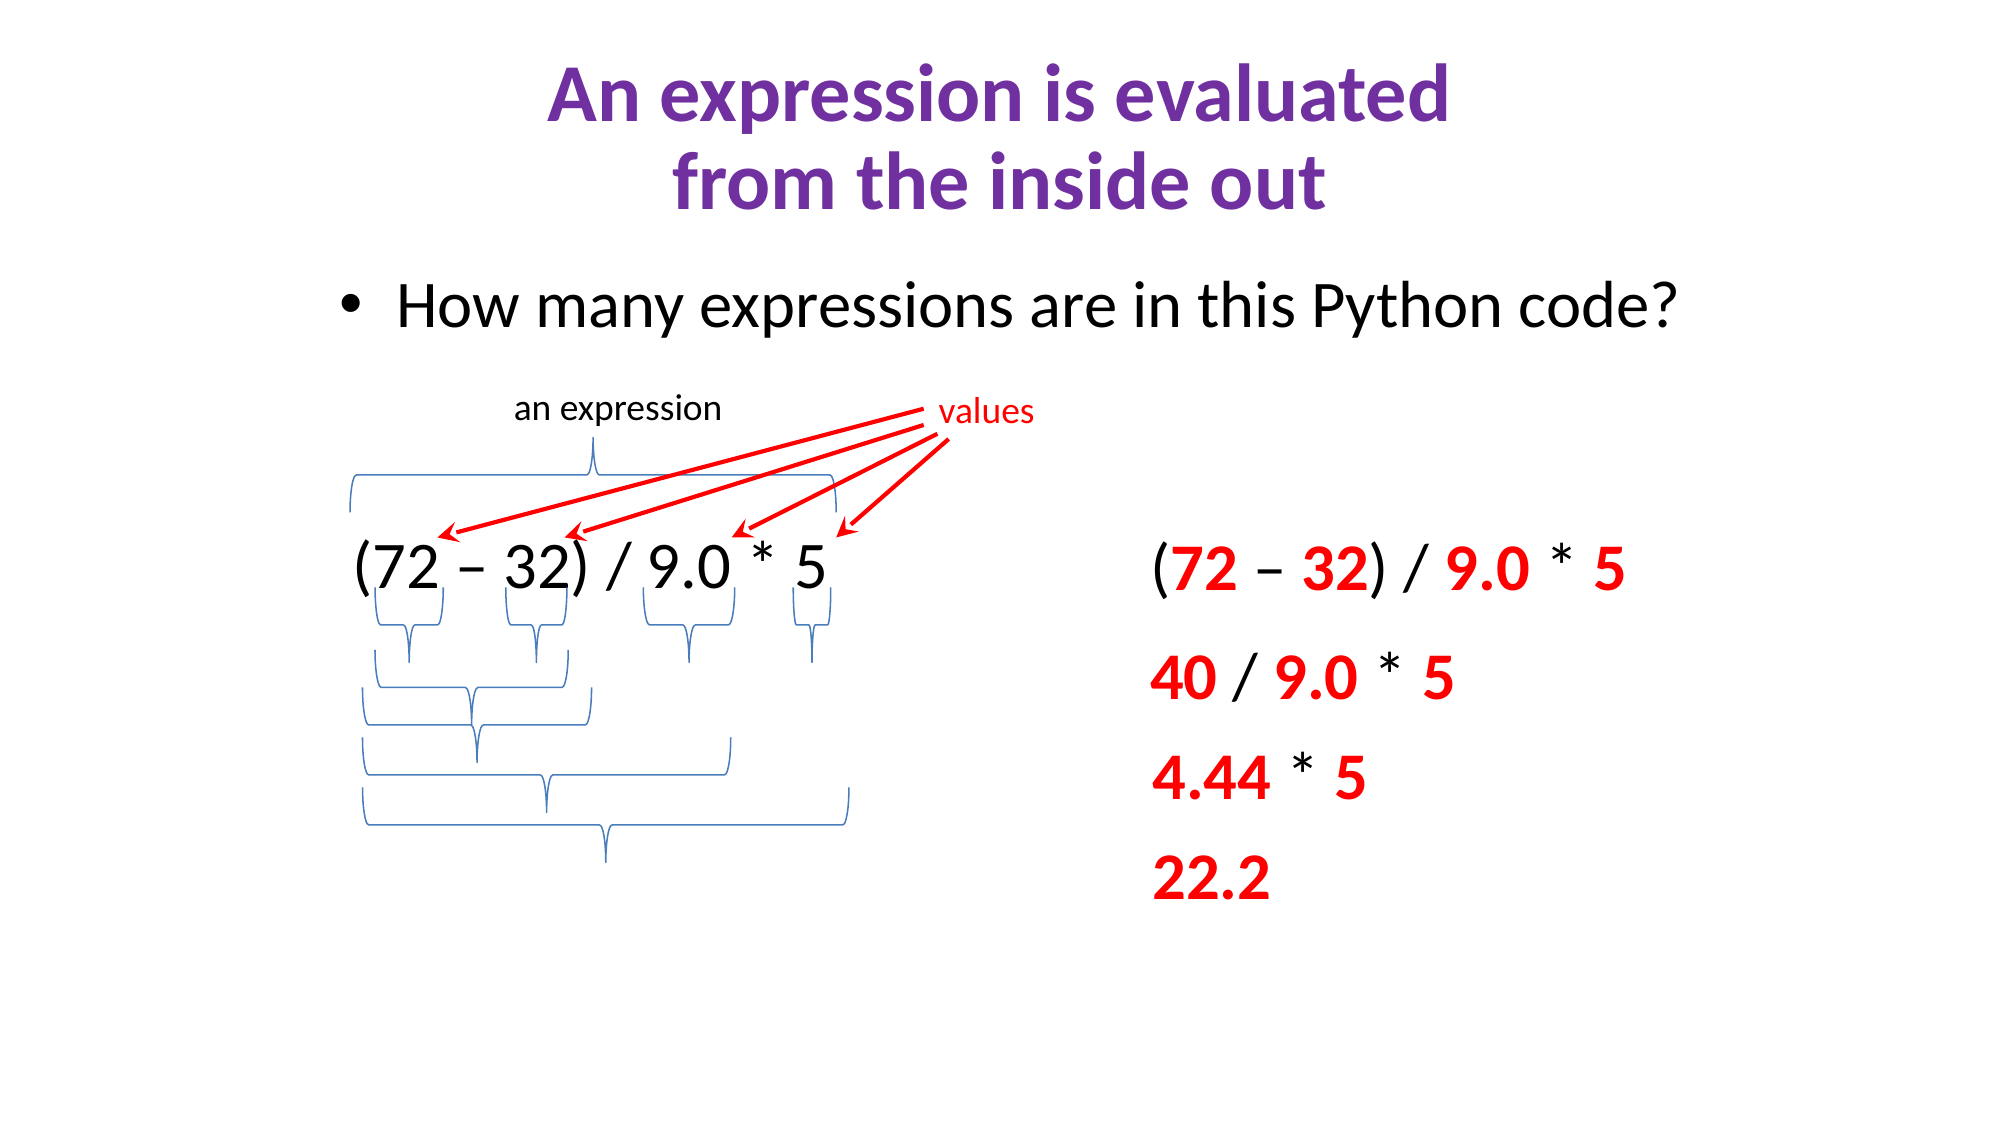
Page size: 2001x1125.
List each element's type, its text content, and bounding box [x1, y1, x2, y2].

title An expression is evaluated from the inside out [324, 45, 1675, 233]
text_box 4.44 * 5 [1137, 725, 1386, 822]
text_box [350, 474, 437, 513]
list How many expressions are in this Python code? [324, 262, 1713, 1005]
text_box [375, 649, 569, 687]
text_box [793, 587, 831, 663]
text_box 40 / 9.0 * 5 [1135, 625, 1475, 722]
text_box [643, 587, 735, 663]
text_box [362, 787, 849, 863]
text_box (72 – 32) / 9.0 * 5 [337, 514, 888, 611]
text_box values [923, 378, 1051, 439]
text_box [437, 408, 924, 538]
text_box 22.2 [1137, 825, 1288, 922]
text_box an expression [498, 374, 741, 408]
text_box (72 – 32) / 9.0 * 5 [1135, 516, 1648, 613]
text_box [362, 737, 731, 787]
text_box [362, 687, 592, 763]
text_box [375, 587, 444, 663]
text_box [924, 433, 938, 439]
text_box [505, 587, 567, 663]
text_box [924, 439, 949, 538]
